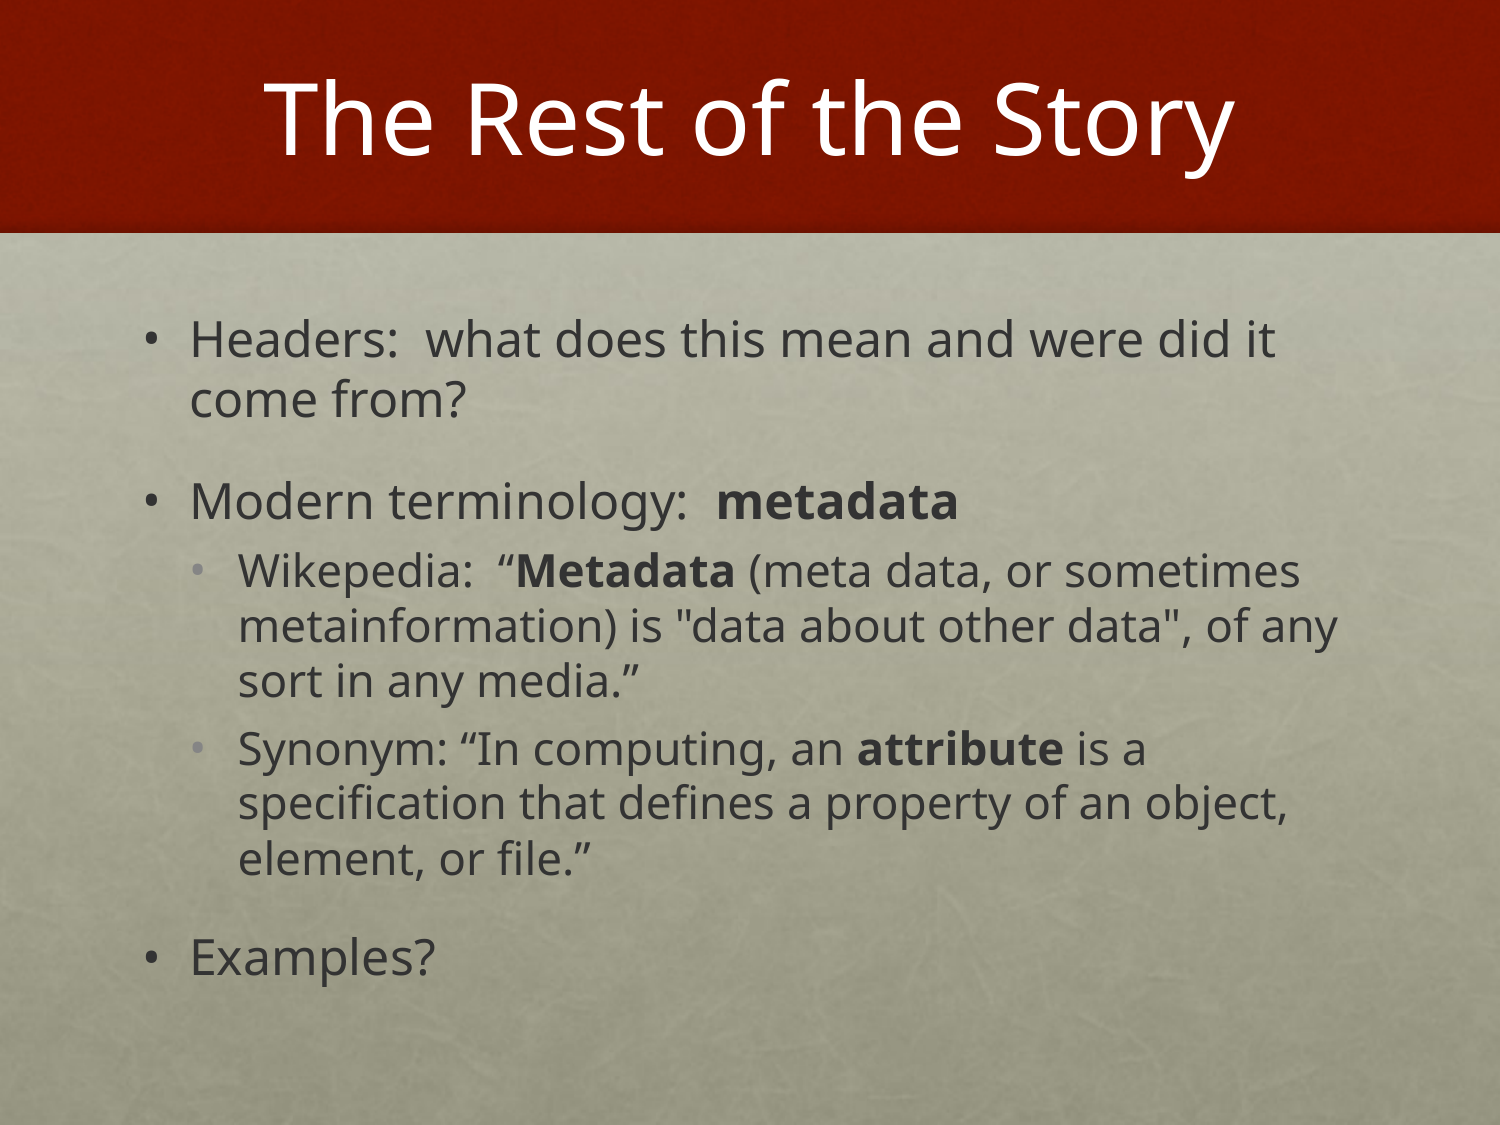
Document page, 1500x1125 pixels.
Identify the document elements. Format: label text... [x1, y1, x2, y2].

picture [0, 214, 1500, 1125]
title The Rest of the Story [127, 10, 1372, 221]
list Headers: what does this mean and were did it come from? Modern terminology: metadata Wikepedia: “Metadata (meta data, or sometimes metainformation) is "data about other data", of any sort in any media.” Synonym: “In computing, an attribute is a specification that defines a property of an object, element, or file.” Examples? [127, 299, 1372, 1005]
